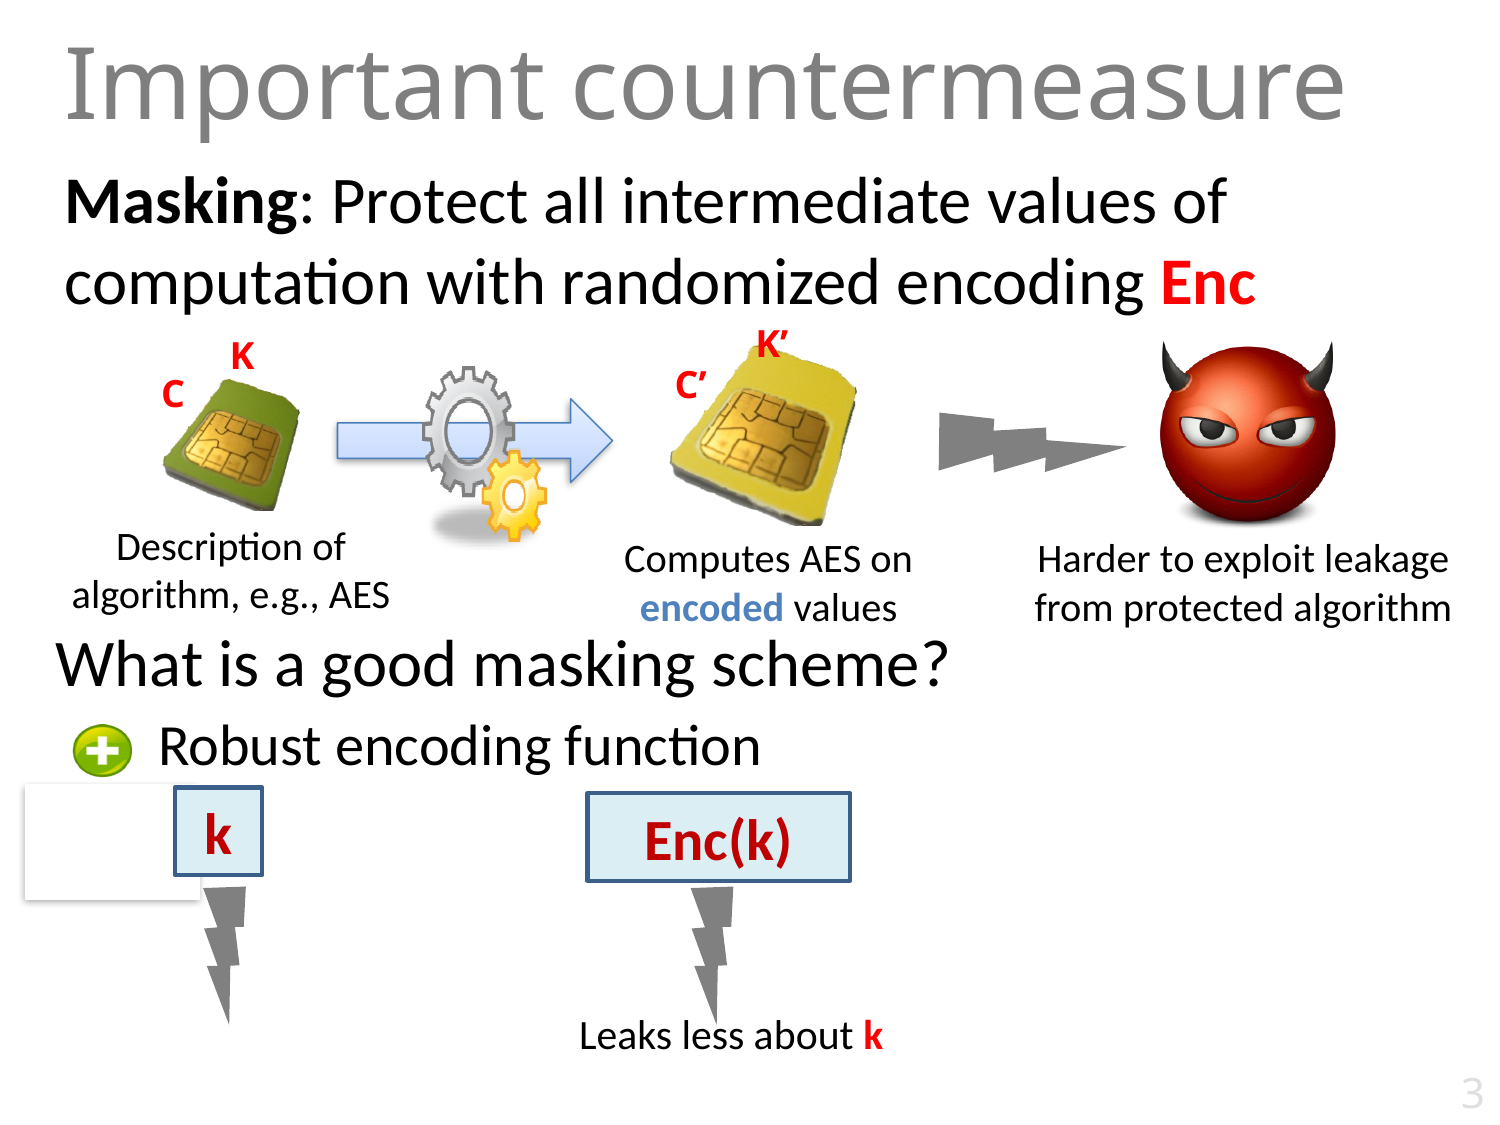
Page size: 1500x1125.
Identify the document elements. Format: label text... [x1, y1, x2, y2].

slide_number 3 [1362, 1065, 1500, 1125]
text_box Enc(k) [585, 791, 852, 883]
text_box Computes AES on encoded values [562, 525, 975, 638]
text_box Robust encoding function [143, 699, 1500, 825]
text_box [24, 724, 201, 901]
text_box What is a good masking scheme? [40, 612, 1175, 723]
text_box Harder to exploit leakage from protected algorithm [999, 525, 1488, 638]
text_box Description of algorithm, e.g., AES [24, 512, 438, 625]
text_box Leaks less about k [487, 999, 975, 1113]
text_box Important countermeasure [50, 12, 1500, 148]
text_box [337, 361, 613, 551]
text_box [145, 324, 306, 512]
text_box Masking: Protect all intermediate values of computation with randomized encoding Enc [49, 149, 1463, 525]
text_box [659, 312, 858, 526]
text_box [204, 886, 246, 1026]
picture [1149, 337, 1347, 534]
text_box [938, 412, 1127, 473]
text_box k [204, 785, 264, 877]
text_box [690, 886, 734, 999]
